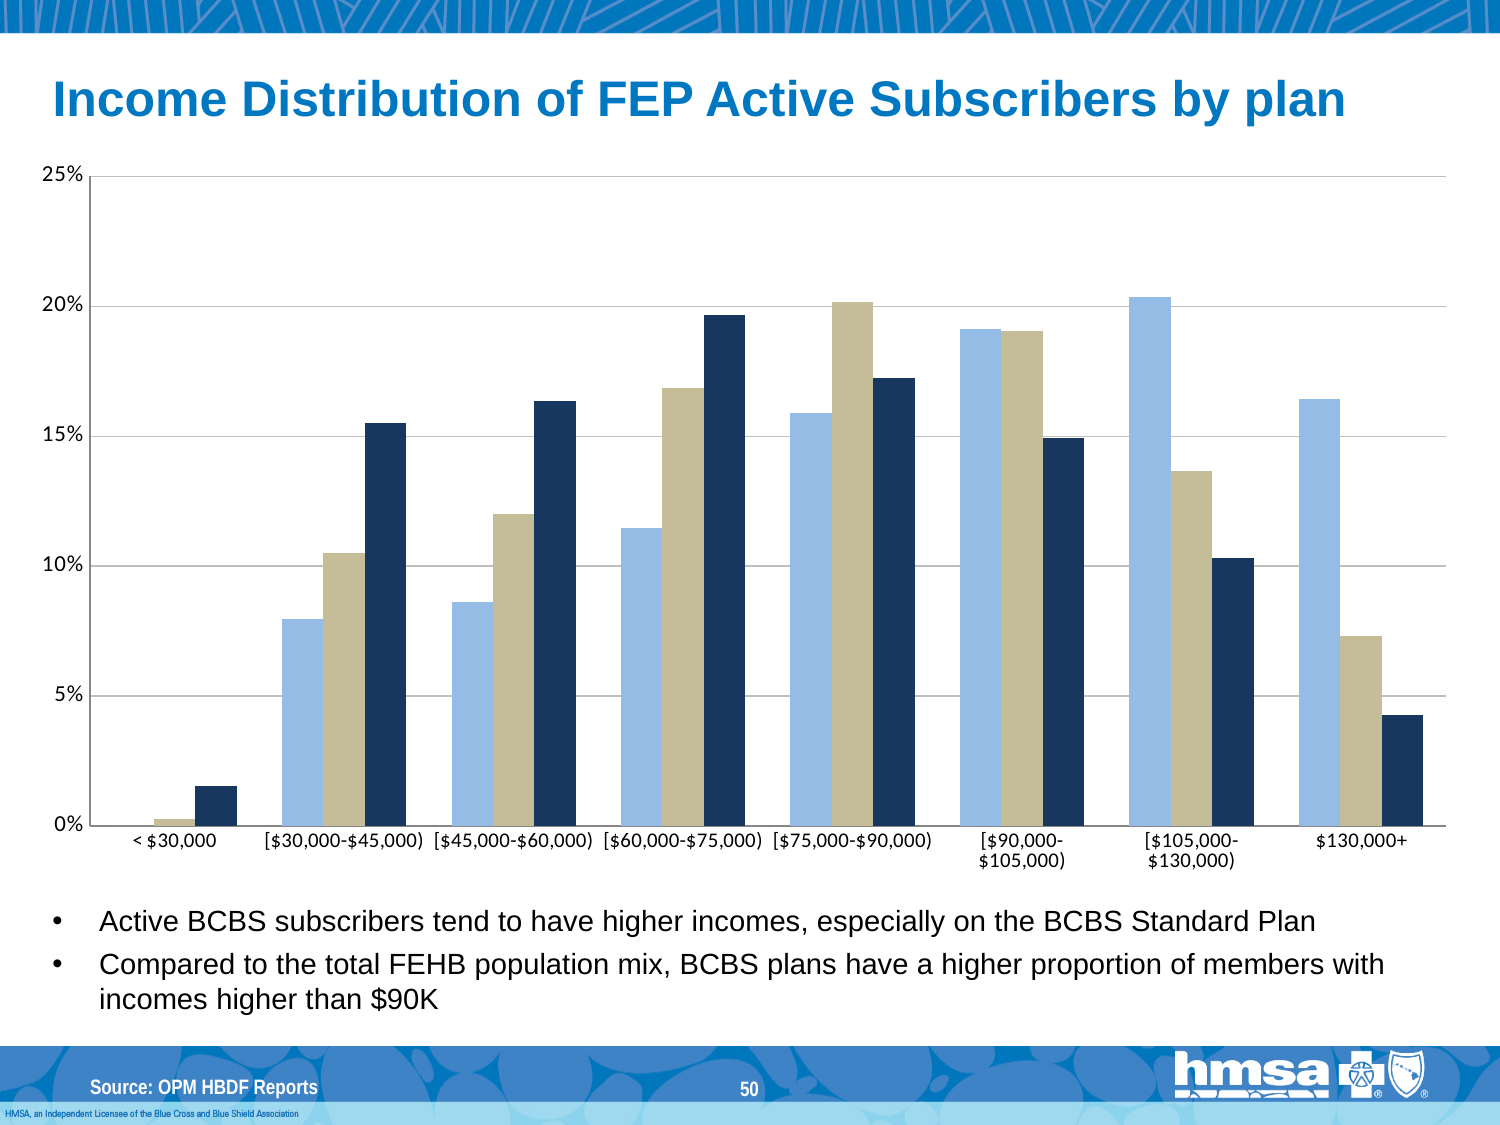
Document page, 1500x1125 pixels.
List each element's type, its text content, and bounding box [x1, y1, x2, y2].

picture [0, 1046, 1500, 1125]
title Income Distribution of FEP Active Subscribers by plan [37, 28, 1450, 148]
text_box Active BCBS subscribers tend to have higher incomes, especially on the BCBS Standard Plan Compared to the total FEHB population mix, BCBS plans have a higher proportion of members with incomes higher than $90K [37, 896, 1450, 1023]
slide_number 50 [725, 1064, 1075, 1113]
chart [12, 149, 1476, 888]
slide_number Source: OPM HBDF Reports [75, 1059, 425, 1113]
picture [0, 0, 1500, 34]
